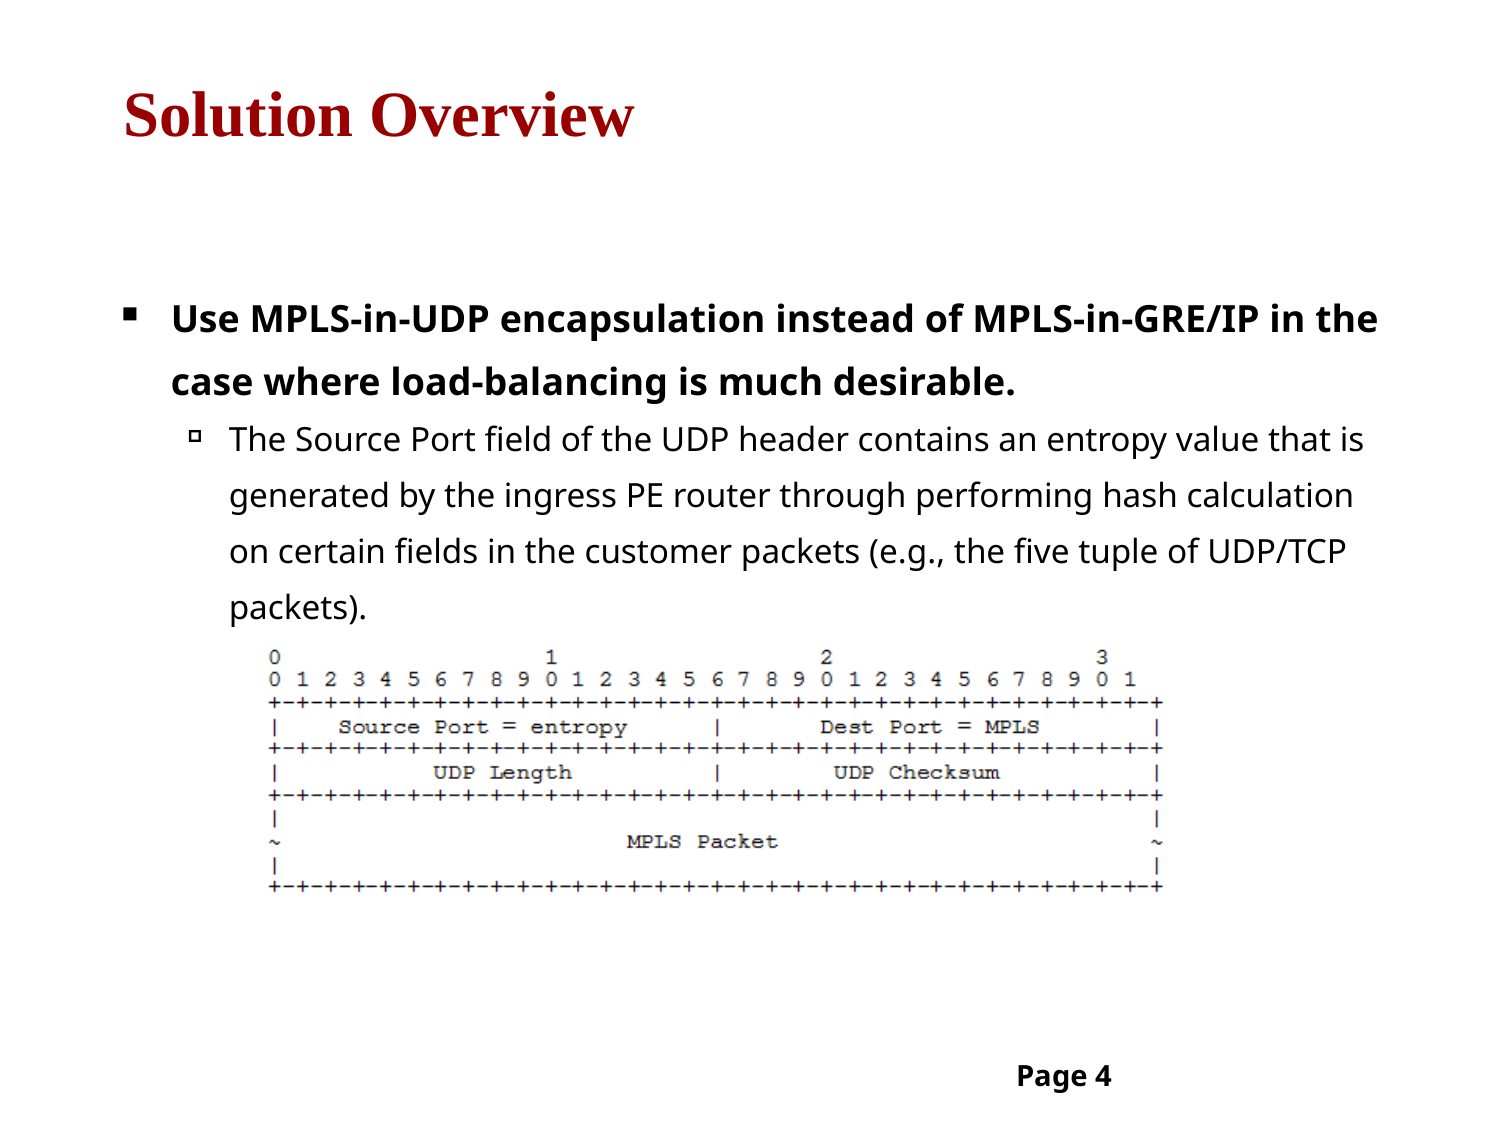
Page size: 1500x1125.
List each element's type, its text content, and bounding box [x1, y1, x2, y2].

picture [260, 636, 1176, 900]
title Solution Overview [109, 63, 1380, 207]
list Use MPLS-in-UDP encapsulation instead of MPLS-in-GRE/IP in the case where load-balancing is much desirable. The Source Port field of the UDP header contains an entropy value that is generated by the ingress PE router through performing hash calculation on certain fields in the customer packets (e.g., the five tuple of UDP/TCP packets). [106, 269, 1408, 639]
slide_number Page 4 [1001, 1049, 1346, 1125]
